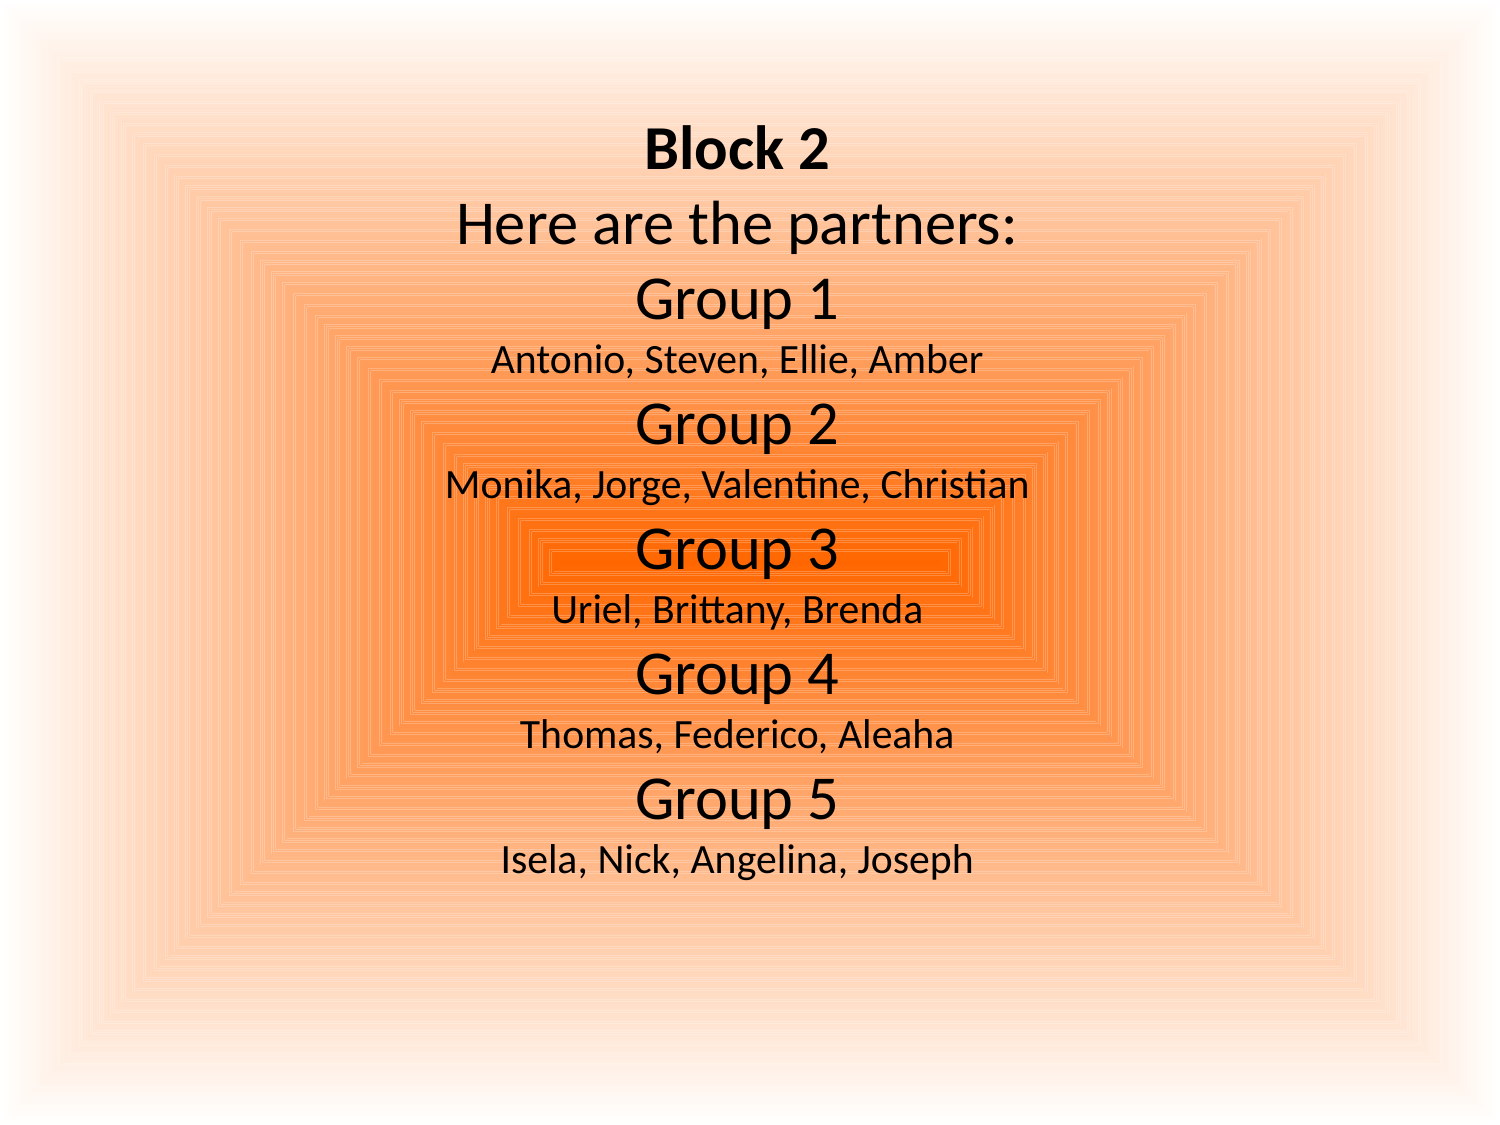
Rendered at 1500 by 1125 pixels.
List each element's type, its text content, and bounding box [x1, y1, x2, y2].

text_box Block 2 Here are the partners: Group 1 Antonio, Steven, Ellie, Amber Group 2 Monika, Jorge, Valentine, Christian Group 3 Uriel, Brittany, Brenda Group 4 Thomas, Federico, Aleaha Group 5 Isela, Nick, Angelina, Joseph [373, 99, 1102, 890]
